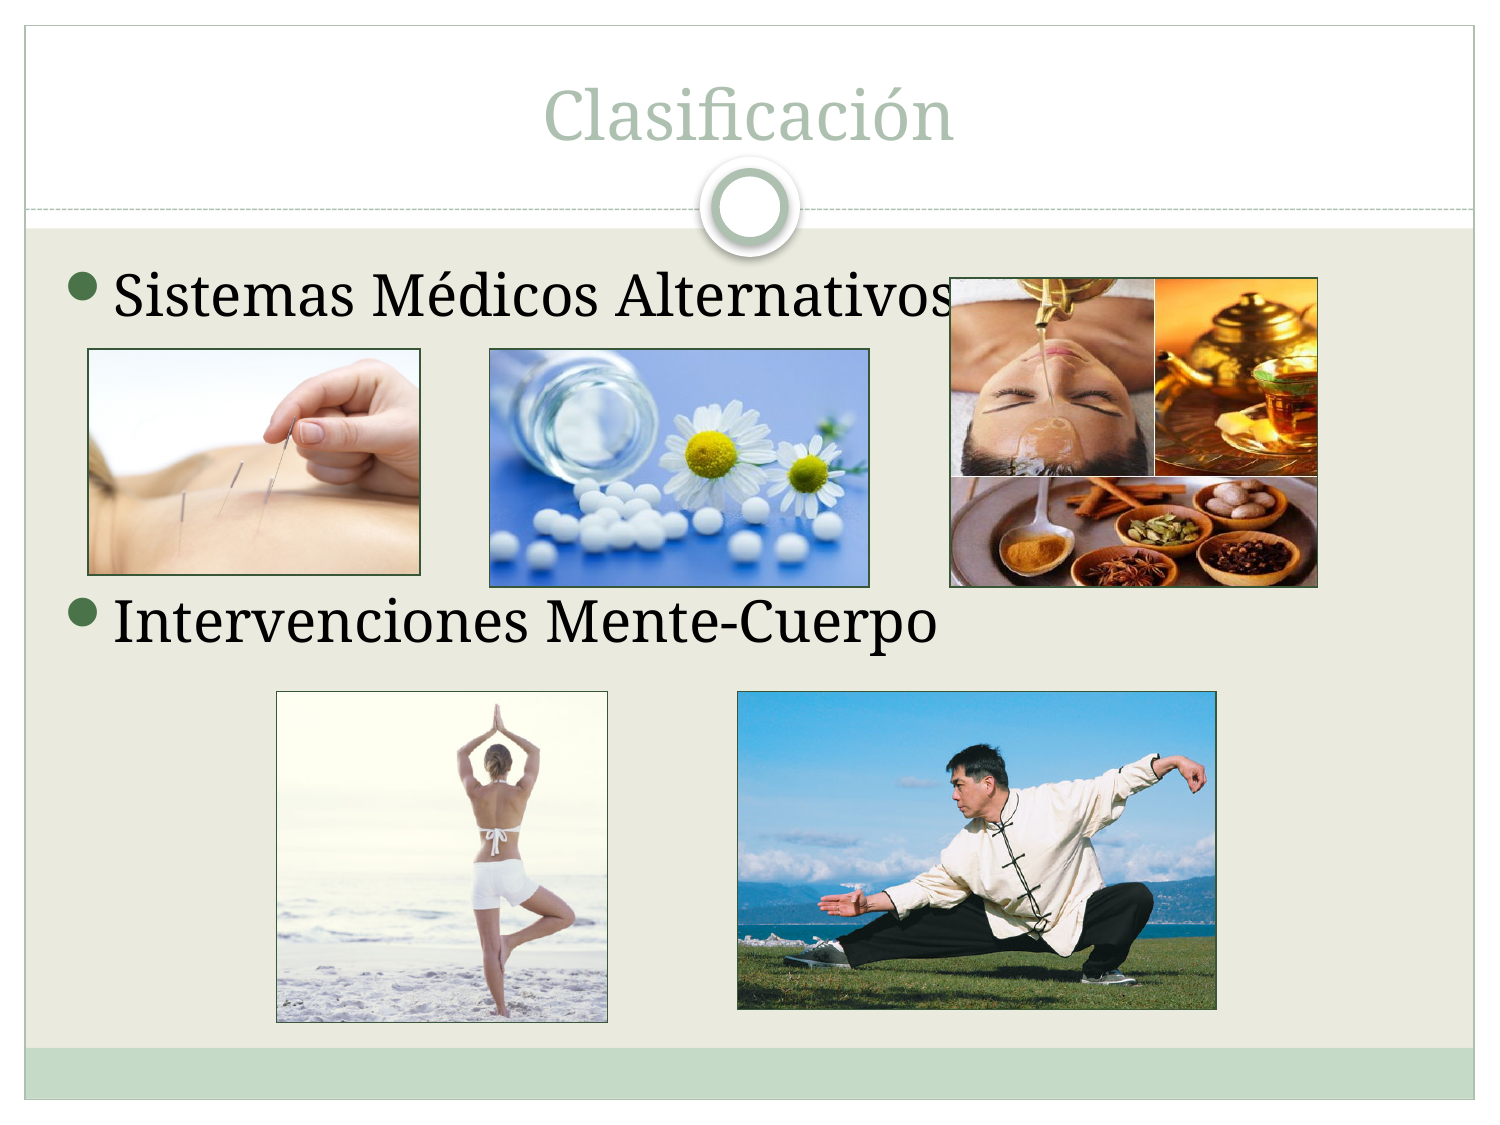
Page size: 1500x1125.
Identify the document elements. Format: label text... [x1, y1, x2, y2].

list Sistemas Médicos Alternativos Intervenciones Mente-Cuerpo [49, 250, 1445, 1001]
picture [88, 349, 420, 575]
picture [950, 278, 1318, 587]
title Clasificación [49, 37, 1450, 162]
picture [489, 349, 869, 587]
picture [737, 692, 1216, 1010]
picture [277, 692, 607, 1022]
